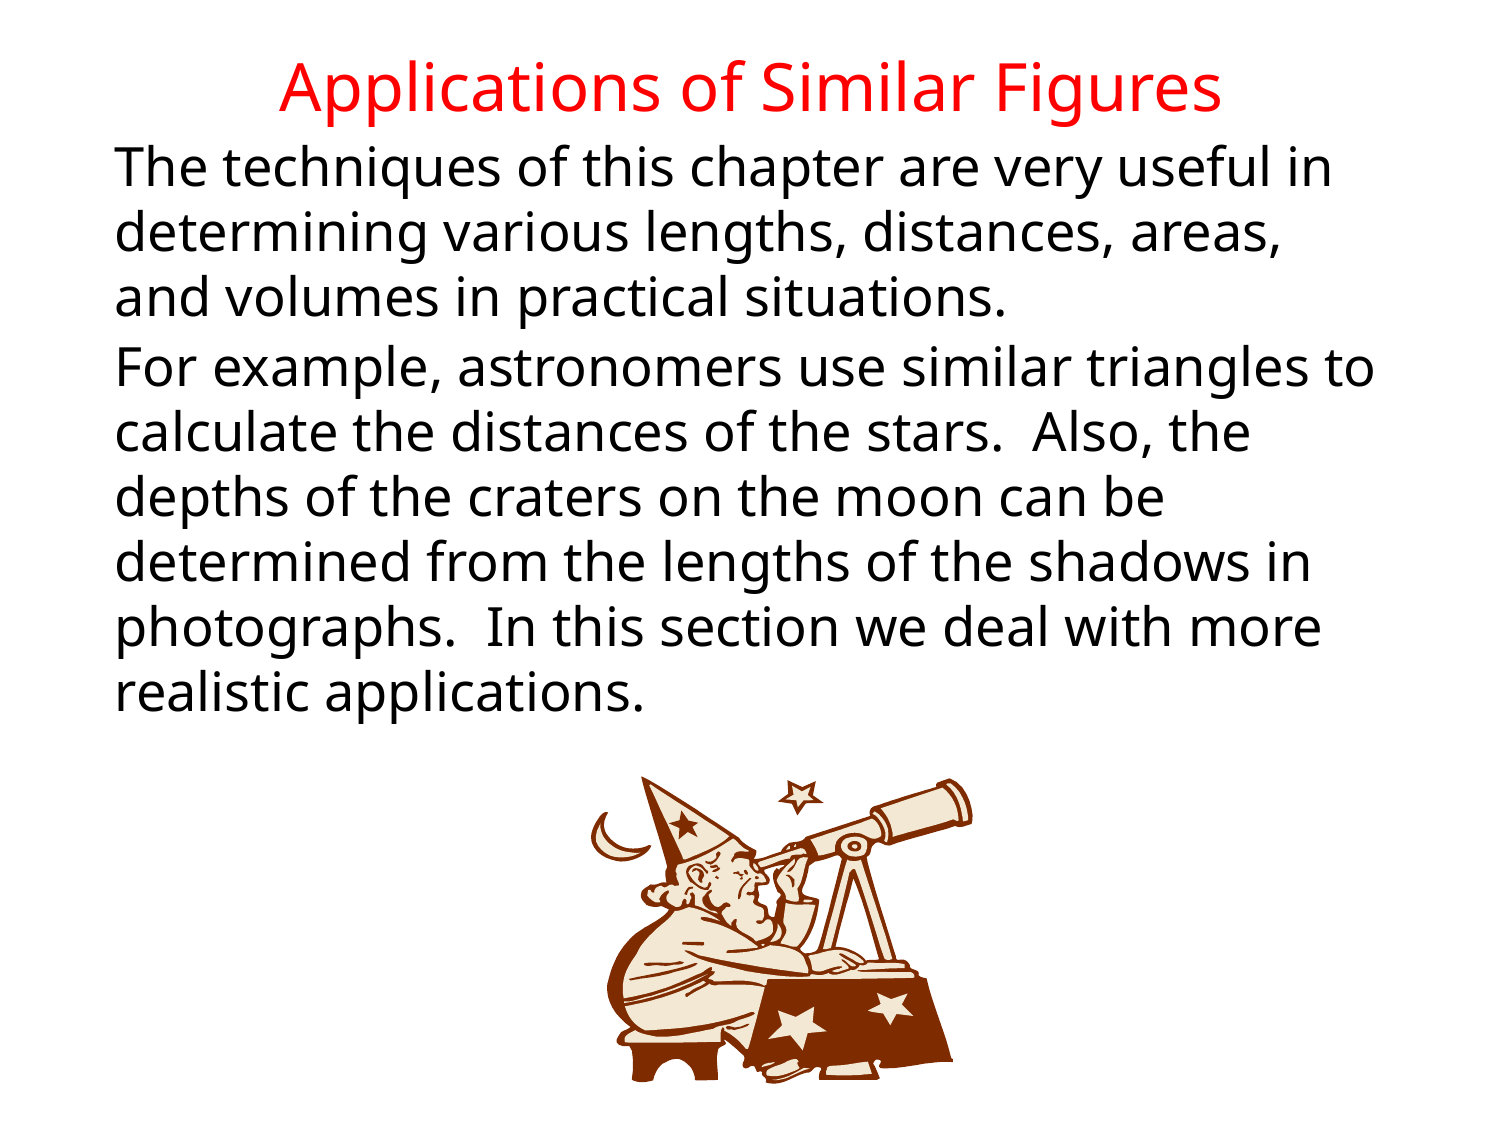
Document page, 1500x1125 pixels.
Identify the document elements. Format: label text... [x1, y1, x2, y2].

text_box The techniques of this chapter are very useful in determining various lengths, distances, areas, and volumes in practical situations. [99, 124, 1400, 324]
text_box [99, 324, 1407, 1088]
text_box Applications of Similar Figures [112, 37, 1375, 124]
